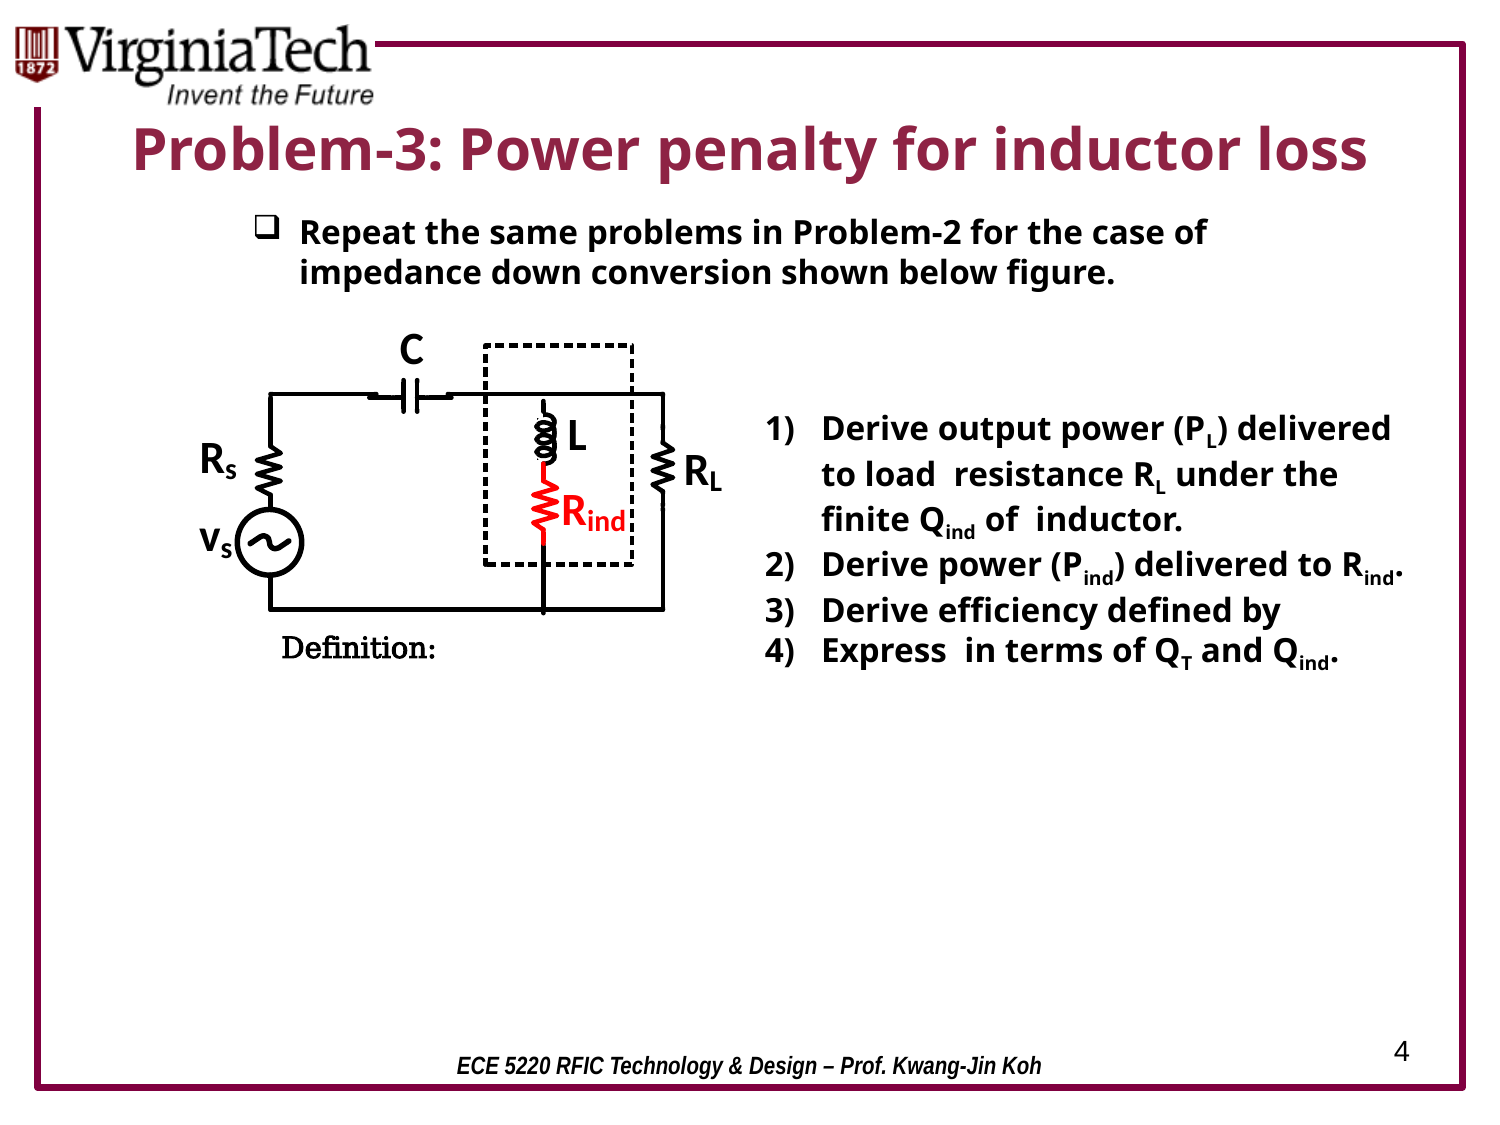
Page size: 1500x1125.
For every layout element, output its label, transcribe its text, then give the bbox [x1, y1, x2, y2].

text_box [174, 317, 744, 622]
title Problem-3: Power penalty for inductor loss [75, 104, 1425, 213]
picture [15, 24, 375, 107]
slide_number 4 [1074, 1024, 1425, 1103]
text_box Repeat the same problems in Problem-2 for the case of impedance down conversion shown below figure. [237, 204, 1250, 299]
